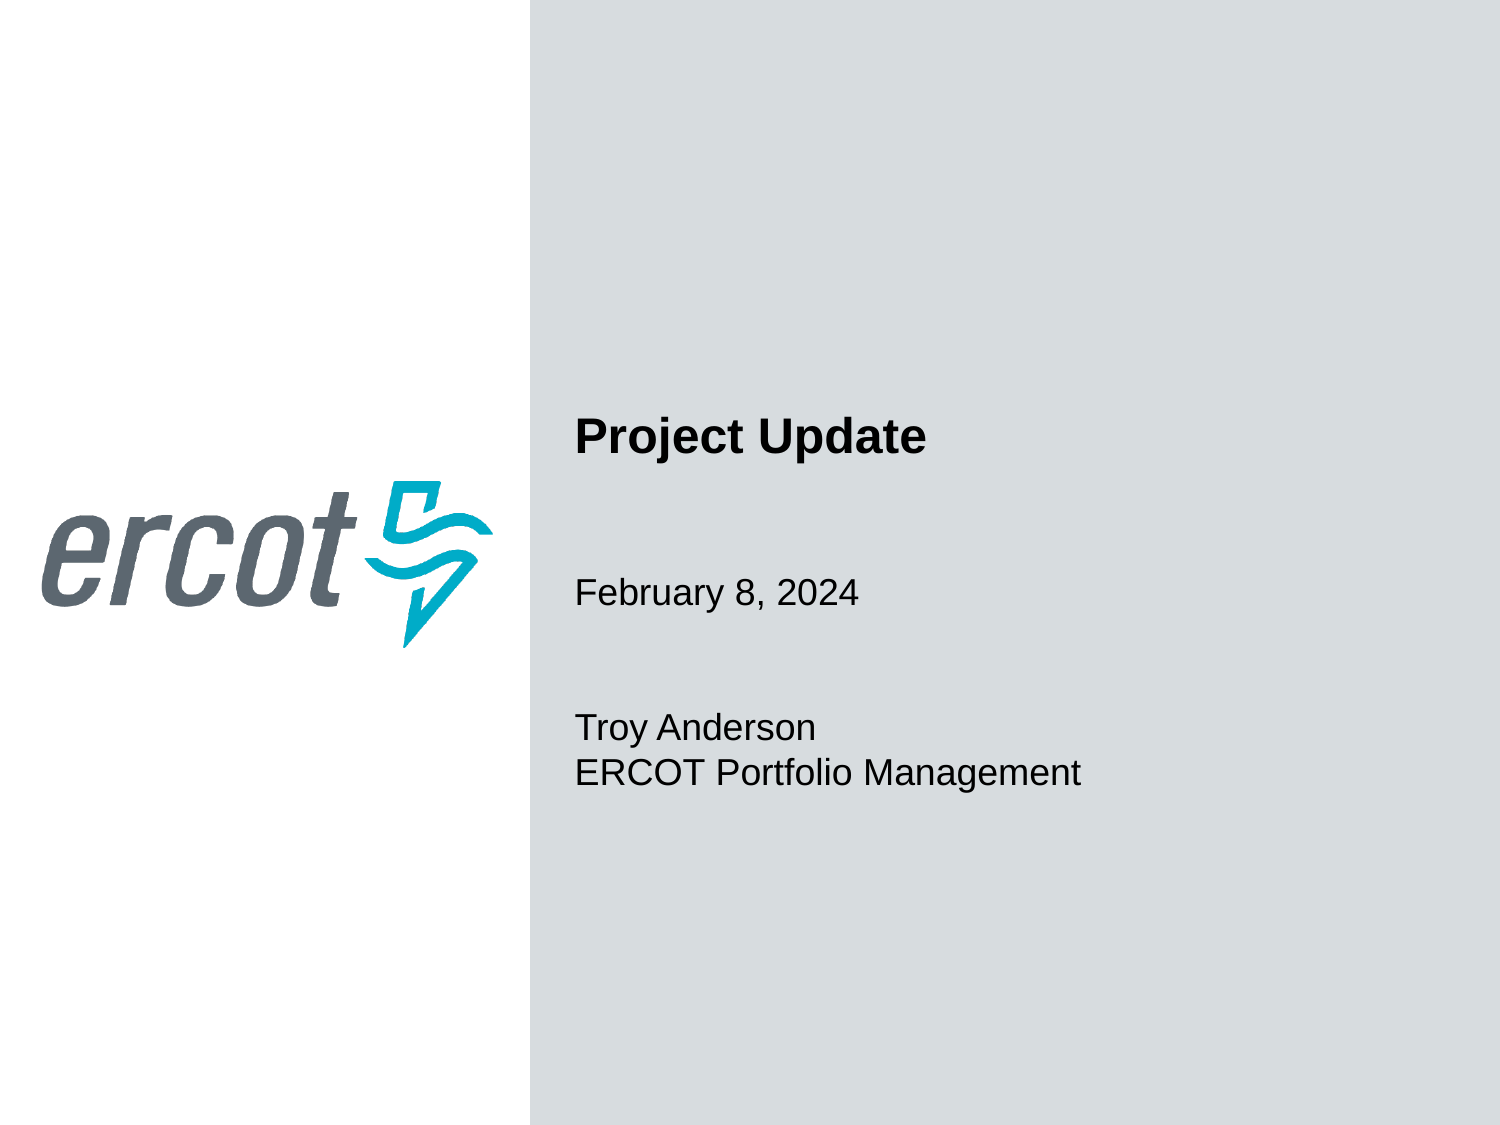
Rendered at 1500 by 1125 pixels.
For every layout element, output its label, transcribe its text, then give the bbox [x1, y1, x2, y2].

picture [32, 471, 501, 654]
text_box Project Update February 8, 2024 Troy Anderson ERCOT Portfolio Management [559, 395, 1486, 801]
